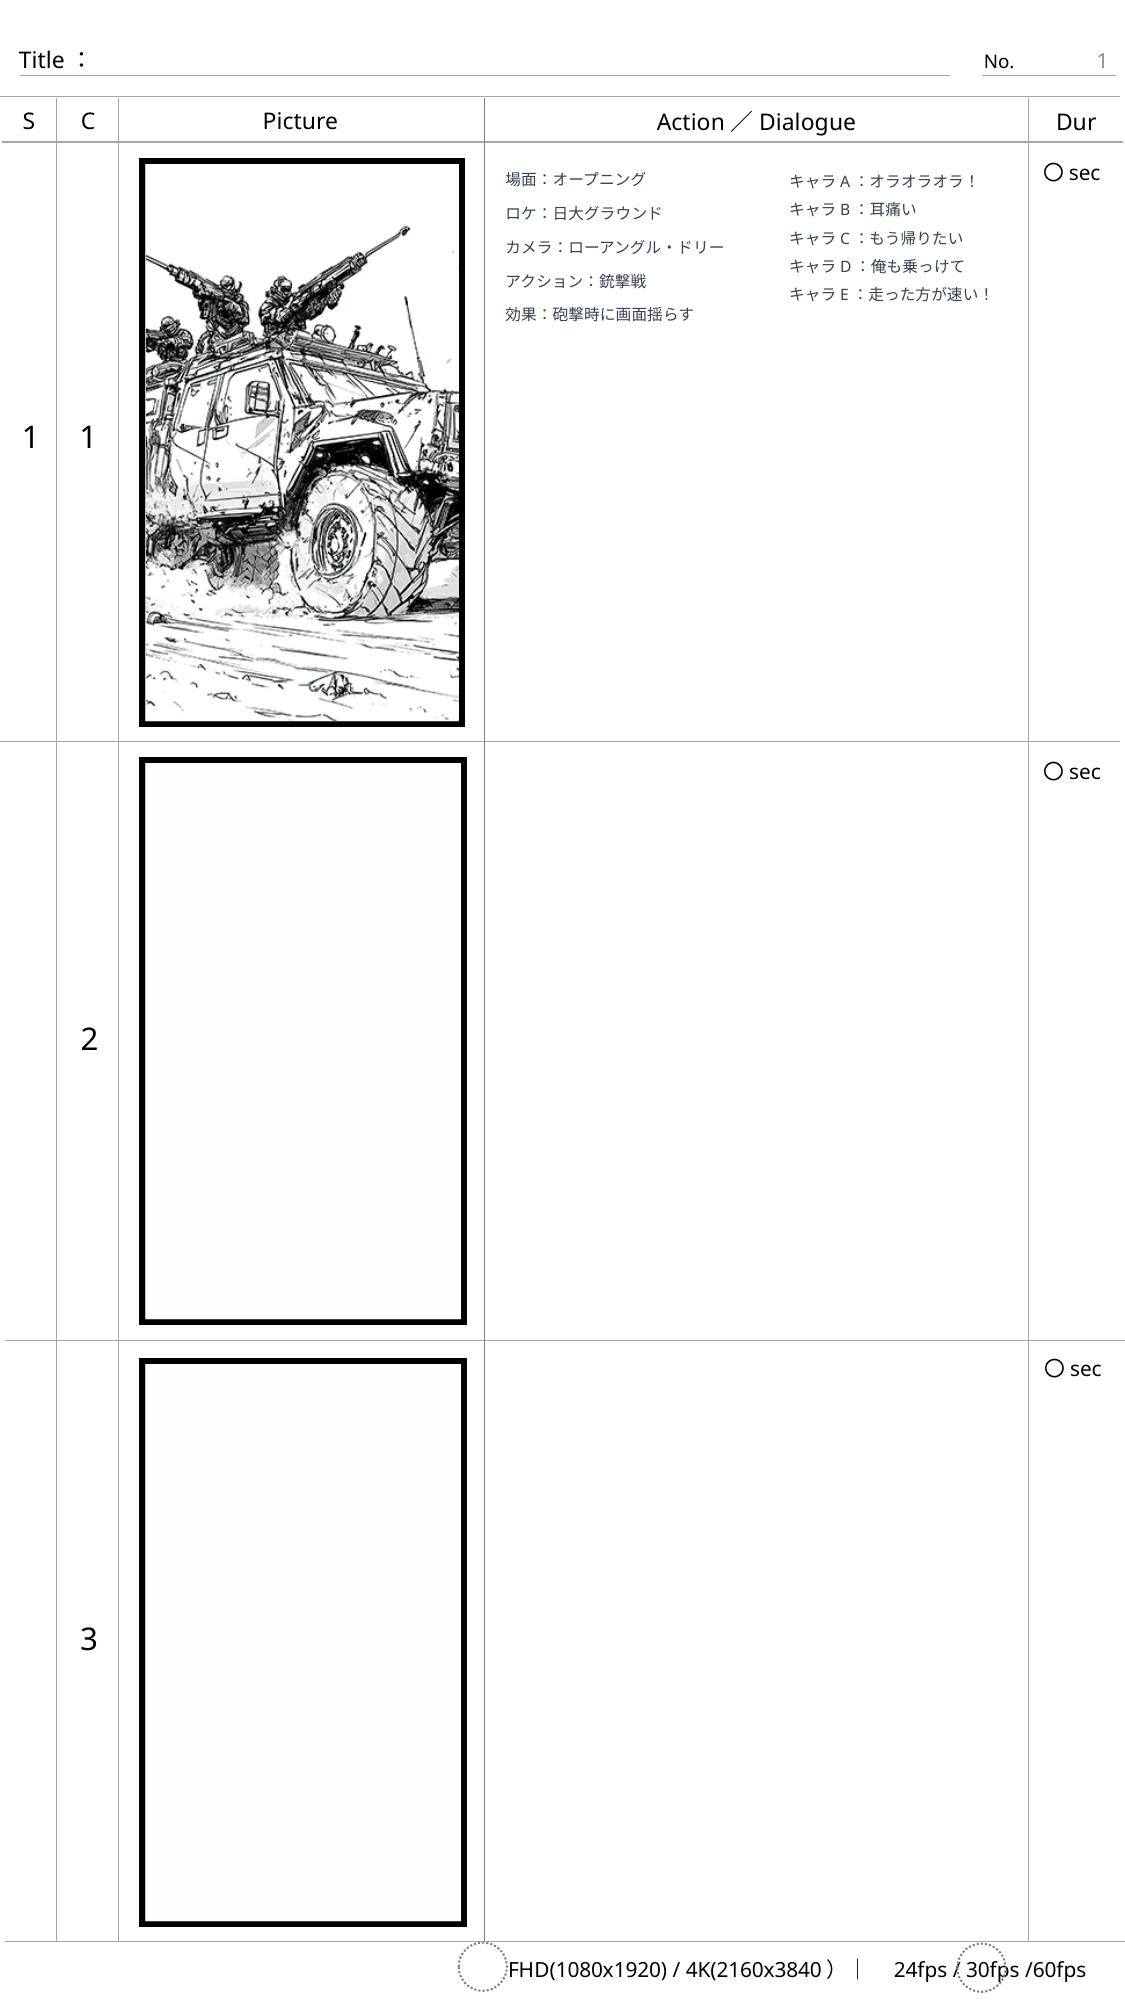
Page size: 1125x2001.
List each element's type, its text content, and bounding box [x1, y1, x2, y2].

text_box 2 [65, 1011, 135, 1064]
text_box [956, 1942, 1007, 1993]
text_box 1 [6, 410, 76, 463]
text_box 1 [981, 29, 1124, 91]
text_box 〇sec [1029, 1351, 1124, 1608]
text_box 3 [65, 1611, 134, 1665]
text_box 場面：オープニング ロケ：日大グラウンド カメラ：ローアングル・ドリー アクション：銃撃戦 効果：砲撃時に画面揺らす [490, 164, 744, 421]
text_box 〇sec [1028, 155, 1123, 412]
picture [139, 757, 467, 1325]
text_box キャラA：オラオラオラ！ キャラB：耳痛い キャラC：もう帰りたい キャラD：俺も乗っけて キャラE：走った方が速い！ [774, 155, 1015, 412]
text_box [457, 1941, 508, 1992]
picture [139, 158, 465, 727]
picture [139, 1358, 467, 1927]
text_box 1 [64, 409, 133, 462]
text_box 〇sec [1028, 754, 1124, 1011]
